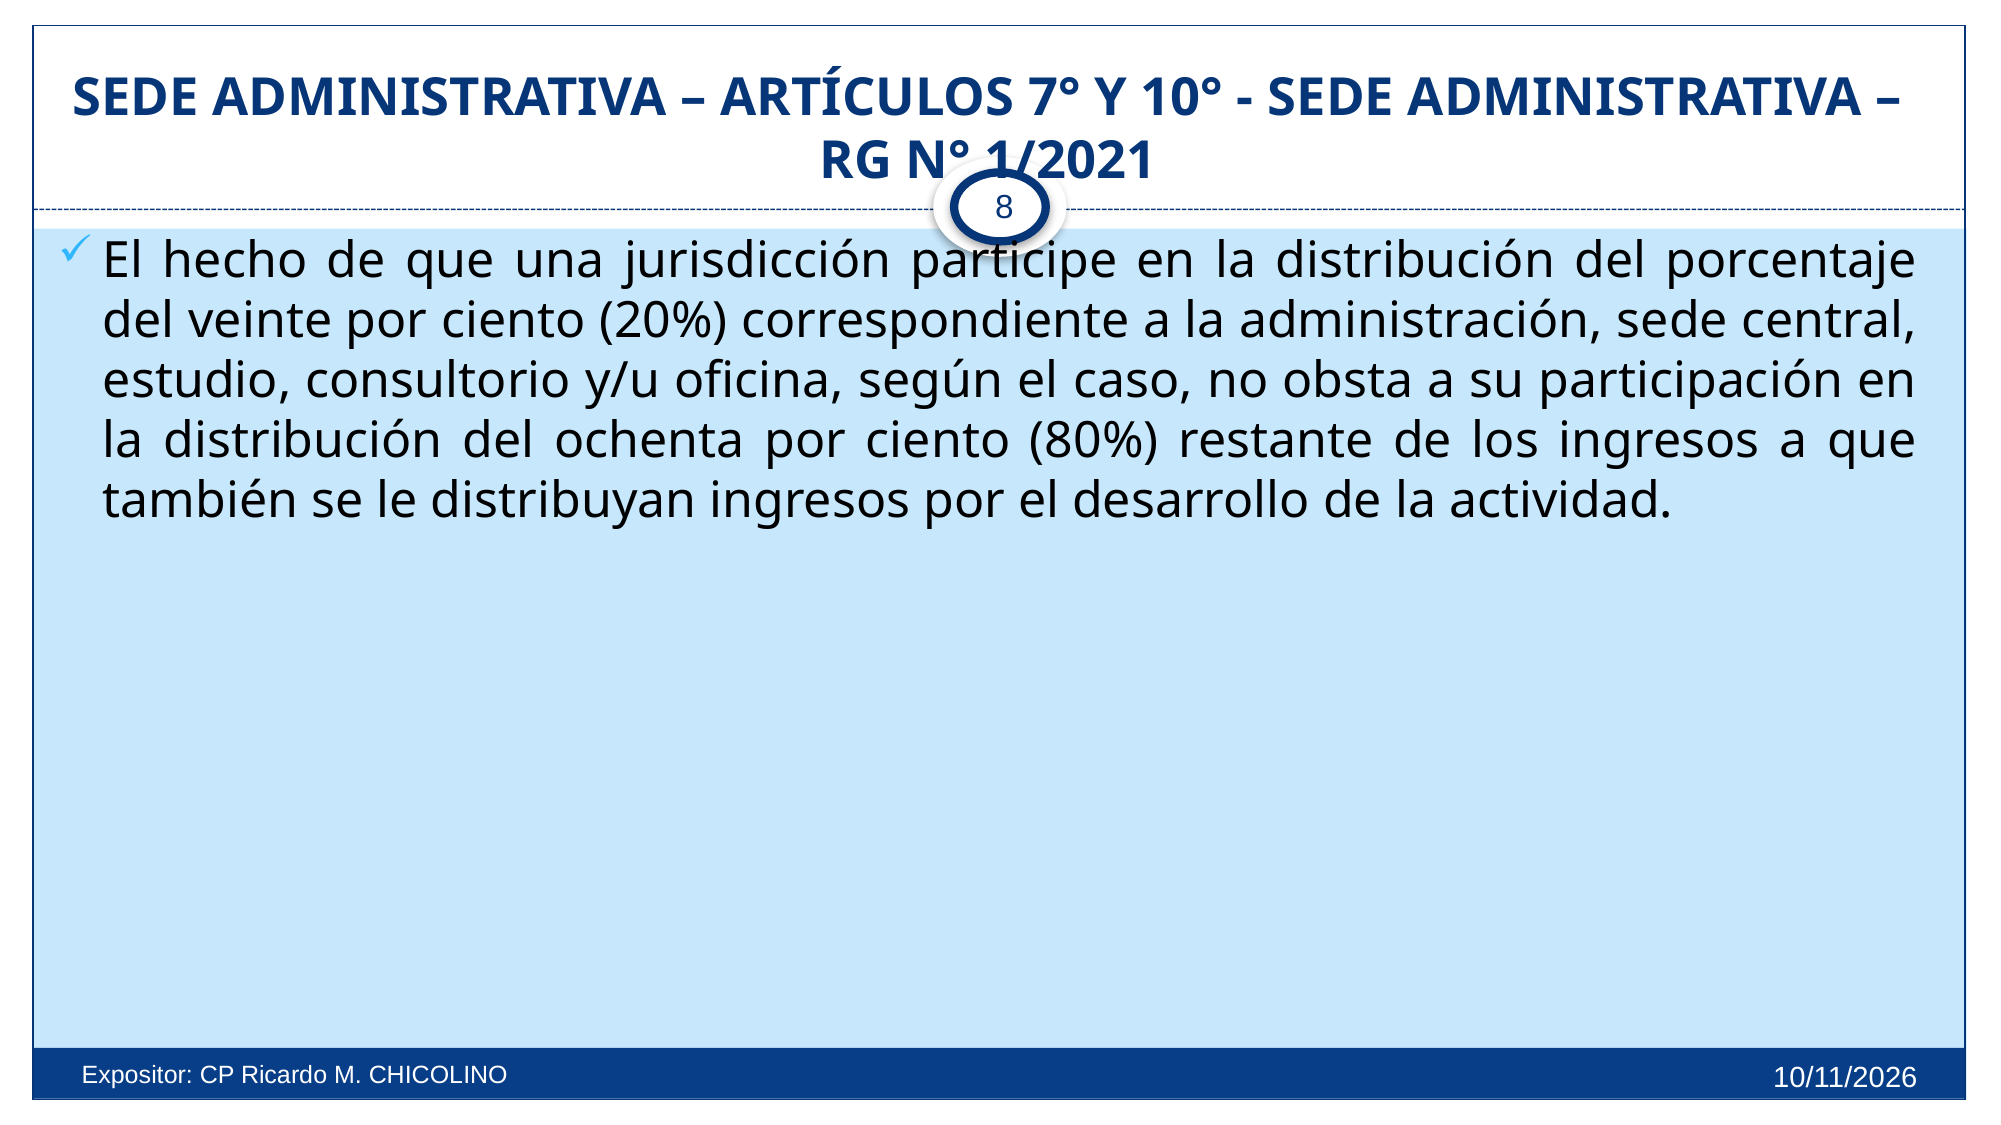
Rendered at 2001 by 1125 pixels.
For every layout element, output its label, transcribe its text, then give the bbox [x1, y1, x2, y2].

footer Expositor: CP Ricardo M. CHICOLINO [66, 1051, 850, 1112]
title SEDE ADMINISTRATIVA – ARTÍCULOS 7° Y 10° - SEDE ADMINISTRATIVA – RG N° 1/2021 [43, 54, 1934, 197]
slide_number 8 [954, 168, 1055, 241]
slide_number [1266, 1050, 1933, 1111]
list El hecho de que una jurisdicción participe en la distribución del porcentaje del veinte por ciento (20%) correspondiente a la administración, sede central, estudio, consultorio y/u oficina, según el caso, no obsta a su participación en la distribución del ochenta por ciento (80%) restante de los ingresos a que también se le distribuyan ingresos por el desarrollo de la actividad. [43, 219, 1934, 1005]
